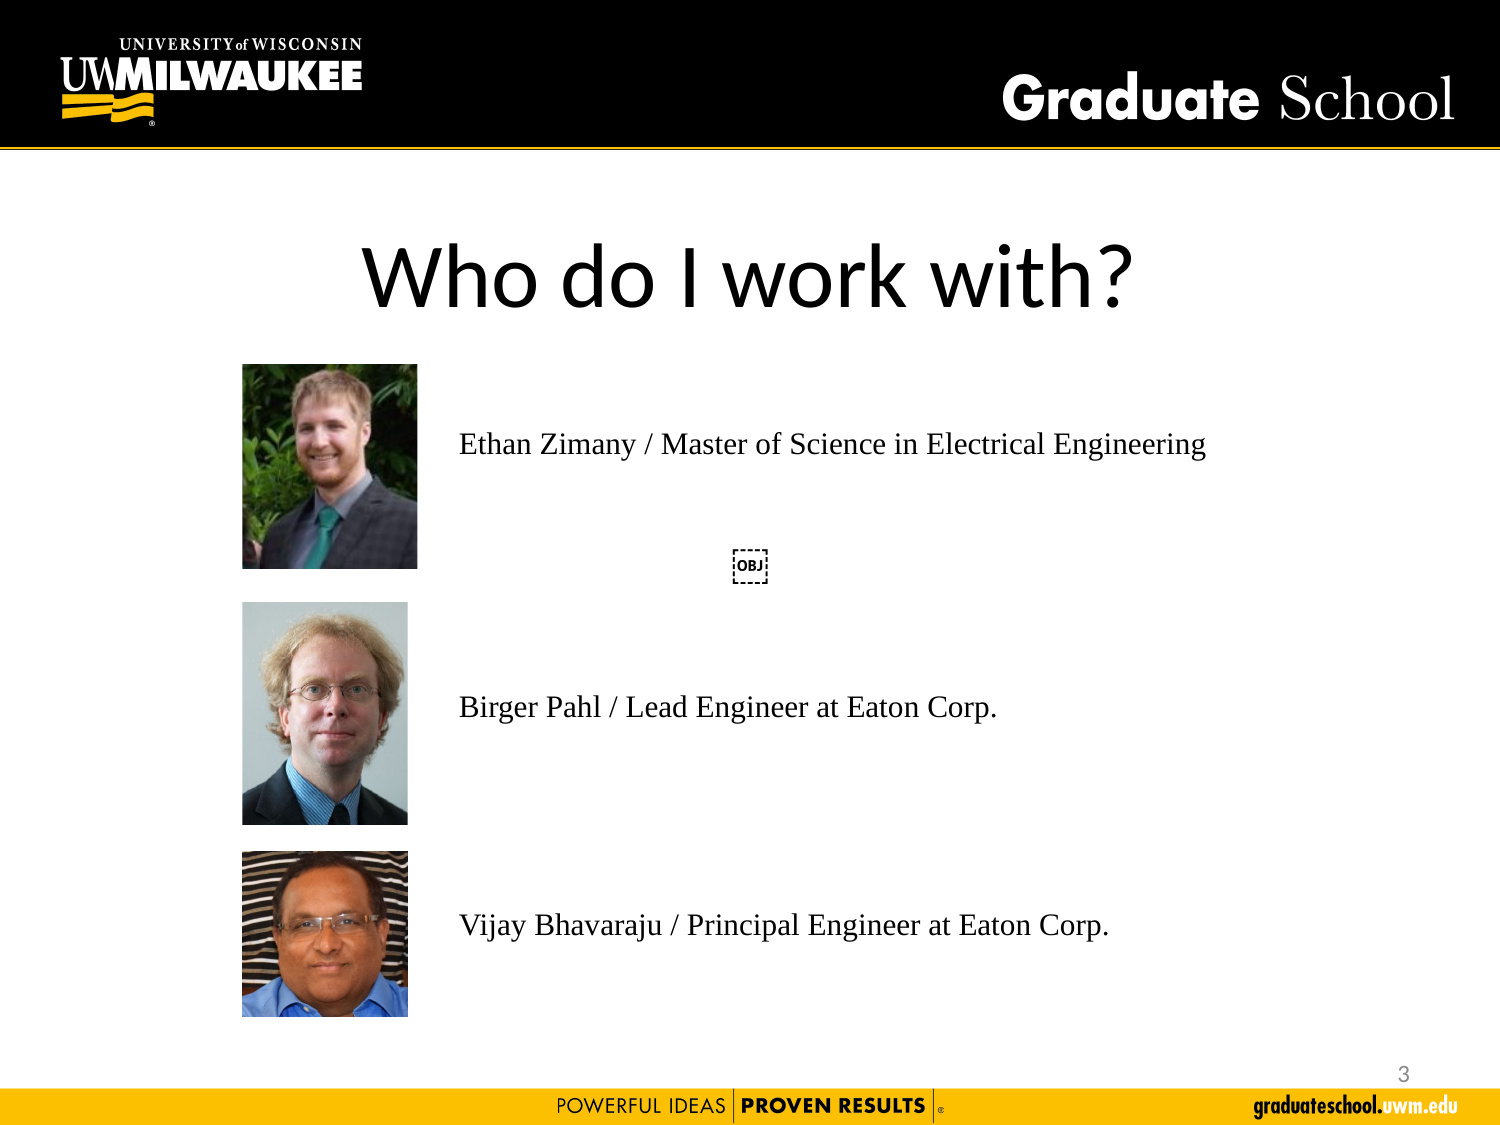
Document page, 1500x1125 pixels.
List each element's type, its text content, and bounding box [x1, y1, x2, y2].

text_box ￼ [716, 532, 784, 592]
slide_number 2 [1074, 1042, 1425, 1103]
subtitle Ethan Zimany / Master of Science in Electrical Engineering Birger Pahl / Lead Engineer at Eaton Corp. Vijay Bhavaraju / Principal Engineer at Eaton Corp. [443, 416, 1258, 1017]
title Who do I work with? [258, 149, 1242, 391]
picture [0, 0, 1500, 1125]
